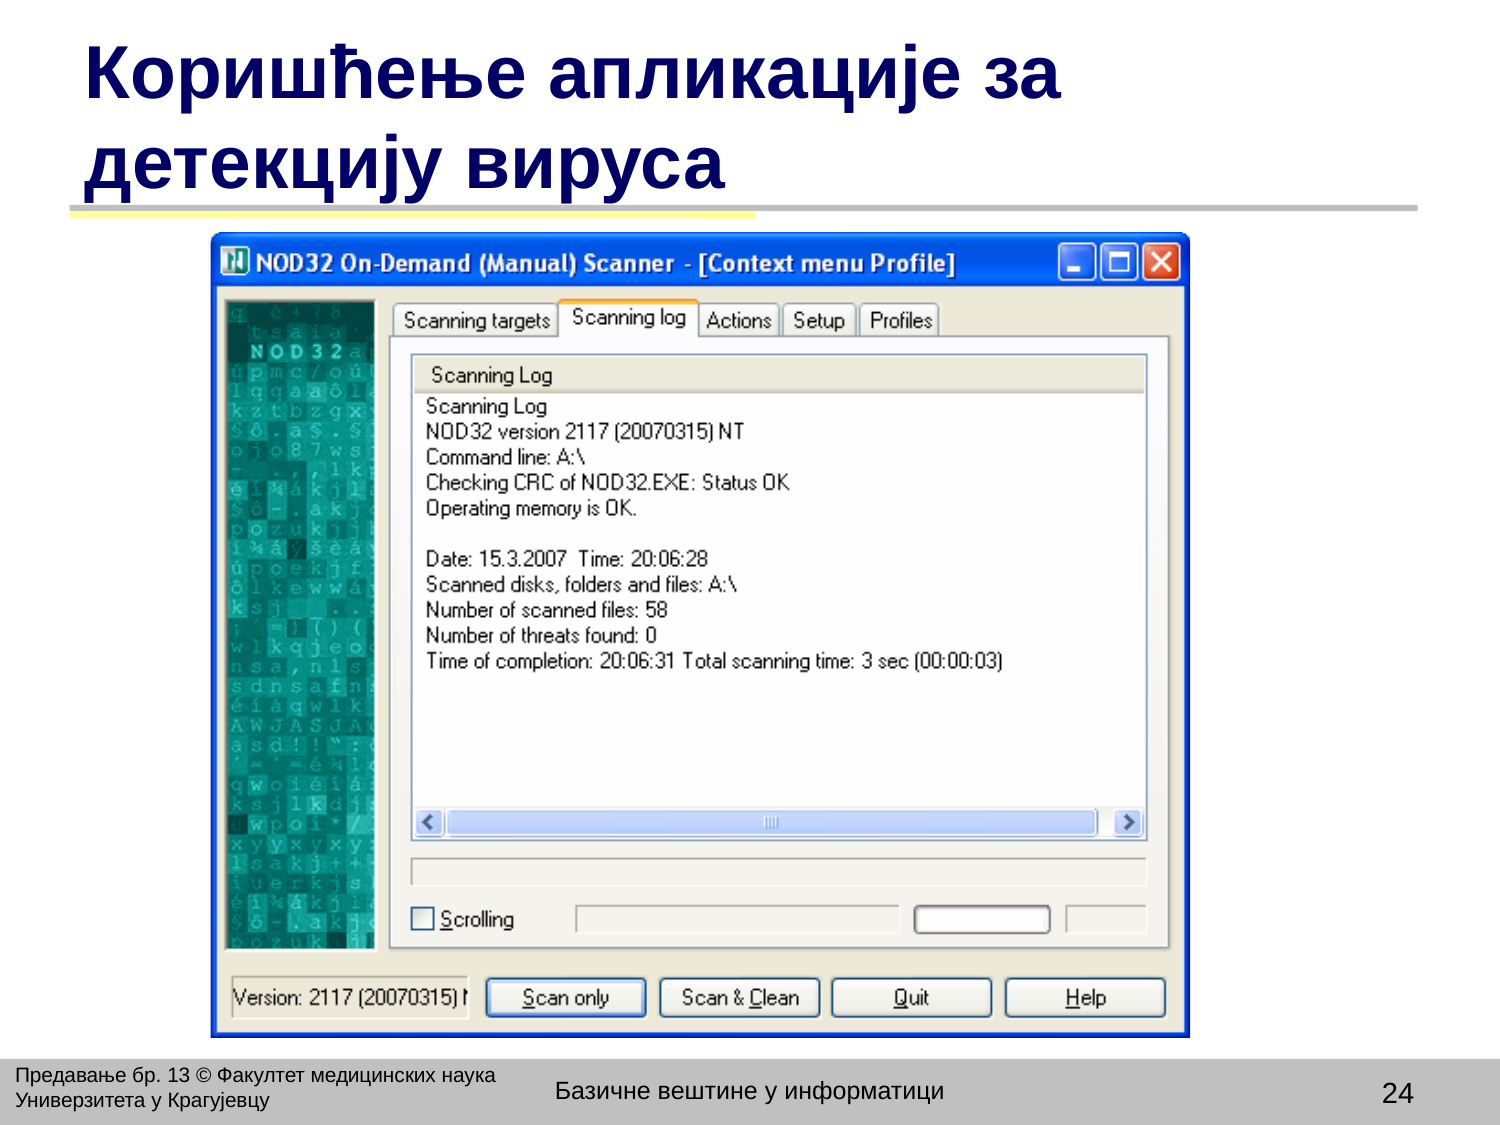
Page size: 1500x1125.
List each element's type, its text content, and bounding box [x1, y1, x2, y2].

title Коришћење апликације за детекцију вируса [69, 19, 1426, 208]
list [210, 232, 1191, 1038]
footer Базичне вештине у информатици [512, 1066, 988, 1125]
slide_number 24 [1079, 1066, 1430, 1125]
slide_number Предавање бр. 13 © Факултет медицинских наука Универзитета у Крагујевцу [0, 1053, 617, 1108]
